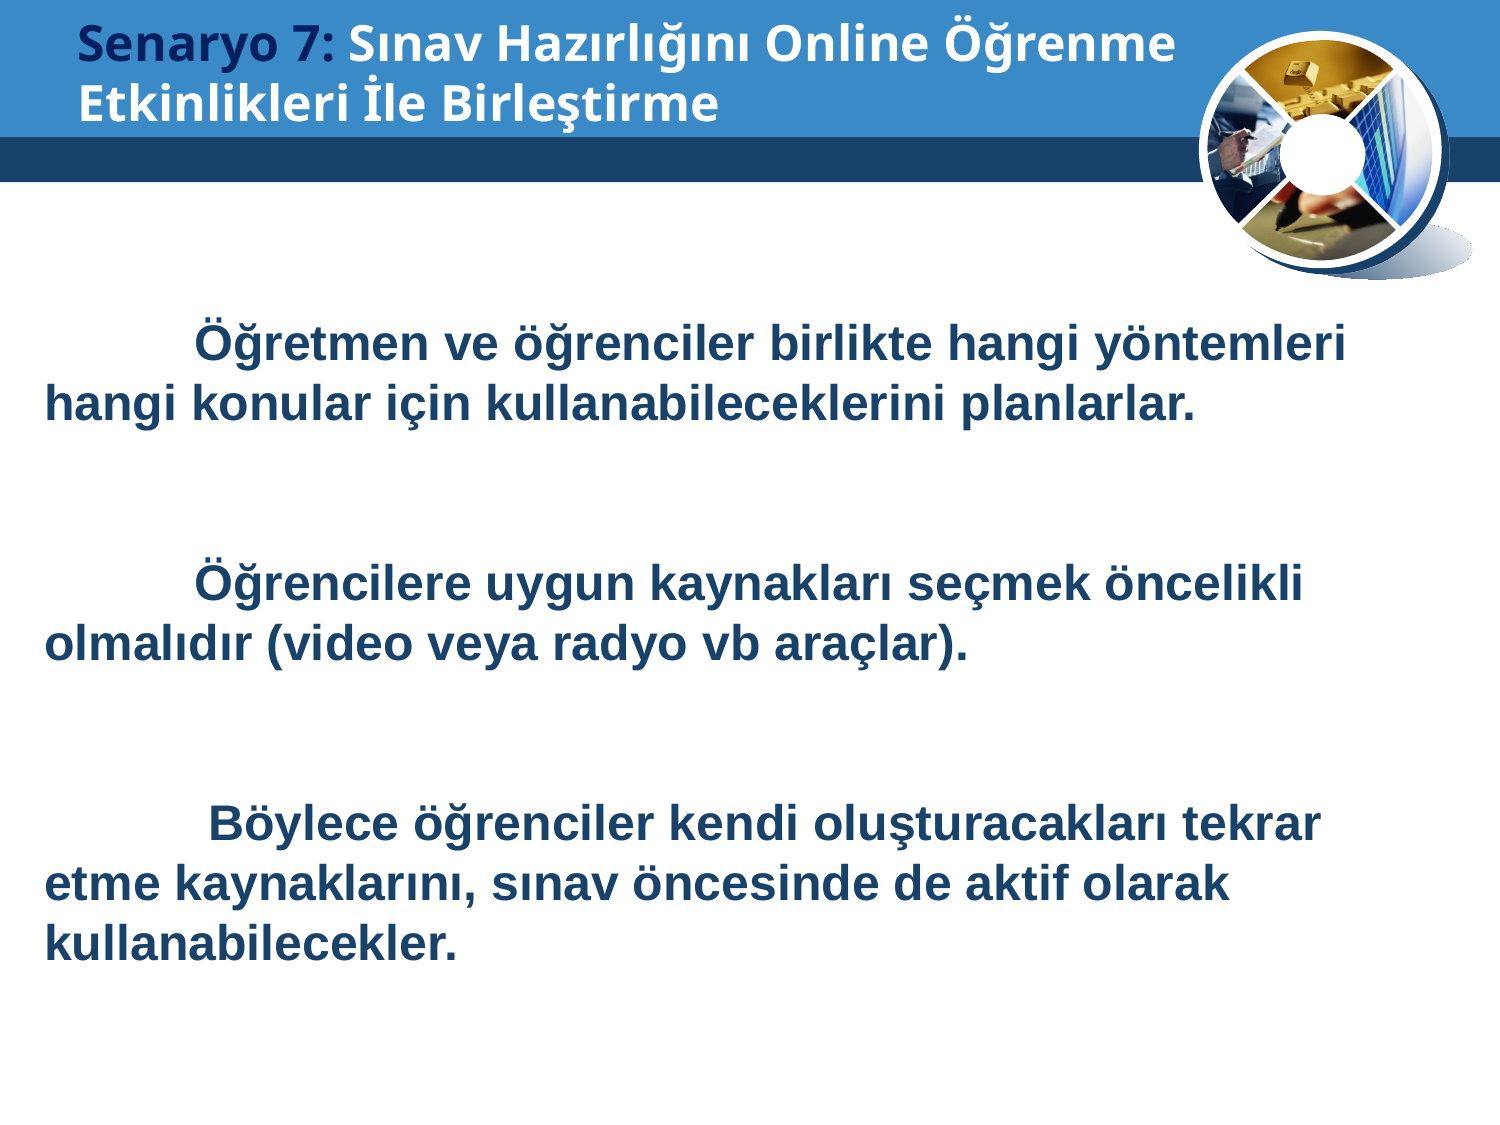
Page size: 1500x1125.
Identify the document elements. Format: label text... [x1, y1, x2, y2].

picture [1207, 110, 1292, 224]
picture [1242, 181, 1396, 261]
text_box Öğretmen ve öğrenciler birlikte hangi yöntemleri hangi konular için kullanabileceklerini planlarlar. Öğrencilere uygun kaynakları seçmek öncelikli olmalıdır (video veya radyo vb araçlar). Böylece öğrenciler kendi oluşturacakları tekrar etme kaynaklarını, sınav öncesinde de aktif olarak kullanabilecekler. [29, 302, 1388, 1038]
title Senaryo 7: Sınav Hazırlığını Online Öğrenme Etkinlikleri İle Birleştirme [62, 24, 1276, 118]
picture [1276, 40, 1394, 122]
picture [1349, 73, 1433, 227]
